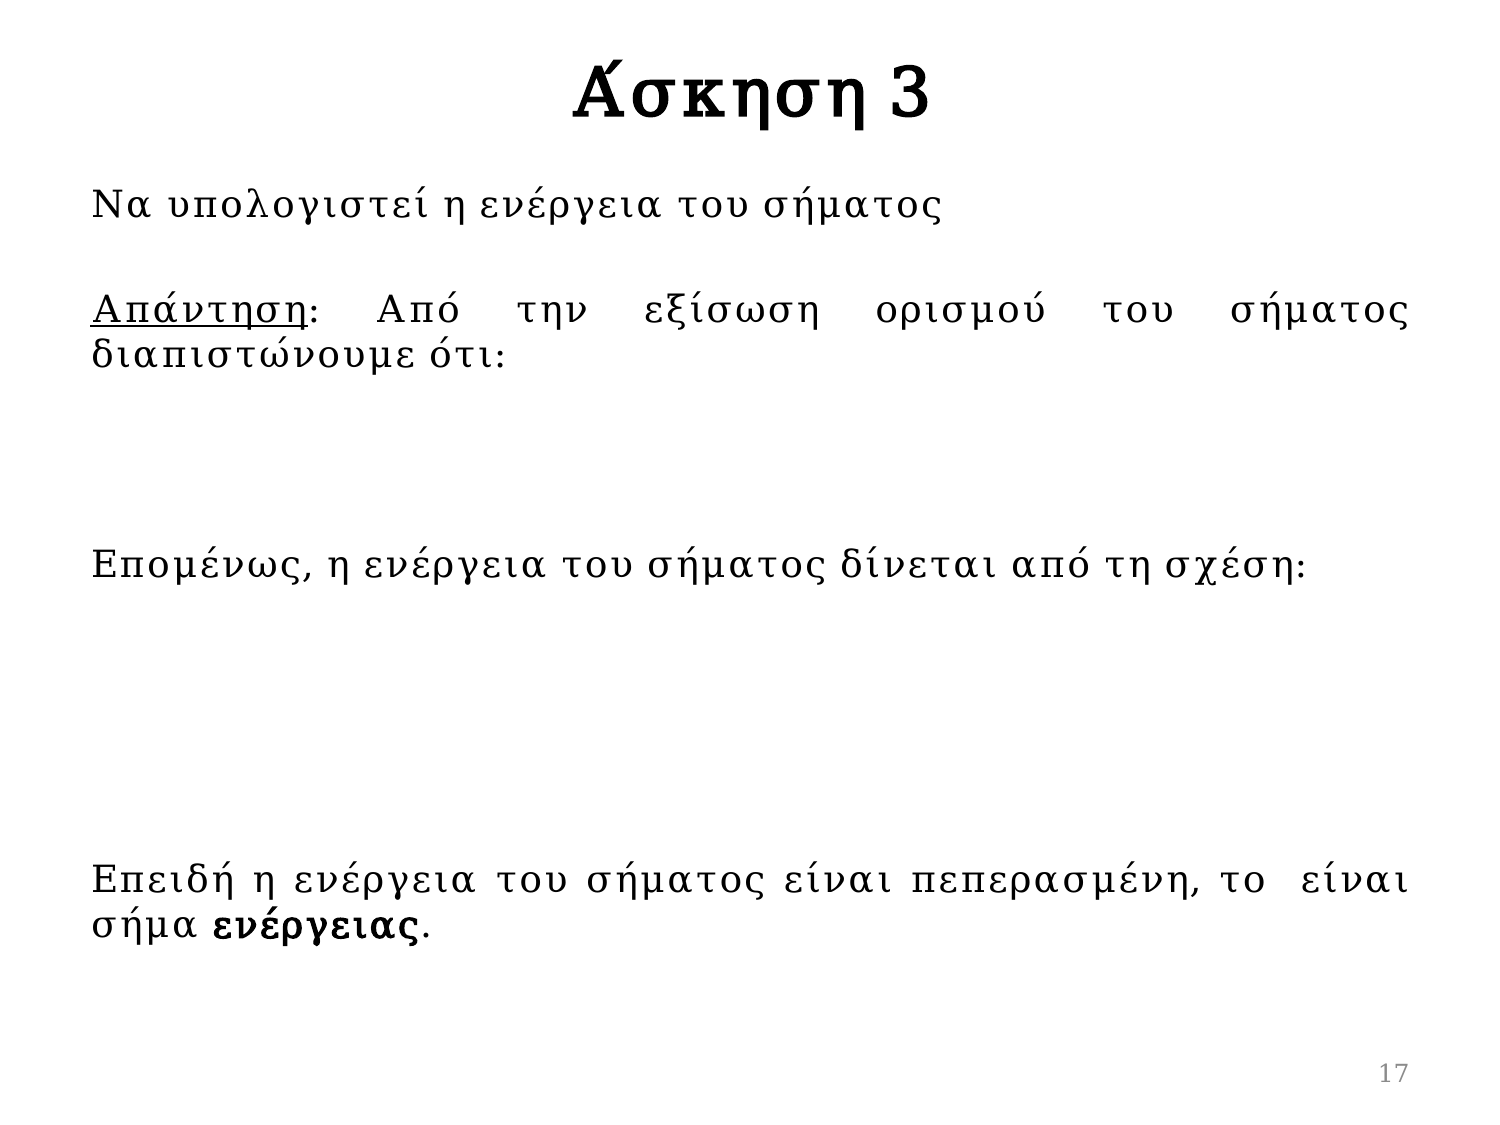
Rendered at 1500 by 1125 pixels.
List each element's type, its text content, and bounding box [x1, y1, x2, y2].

slide_number 17 [1222, 1042, 1425, 1103]
title Άσκηση 3 [75, 19, 1425, 159]
